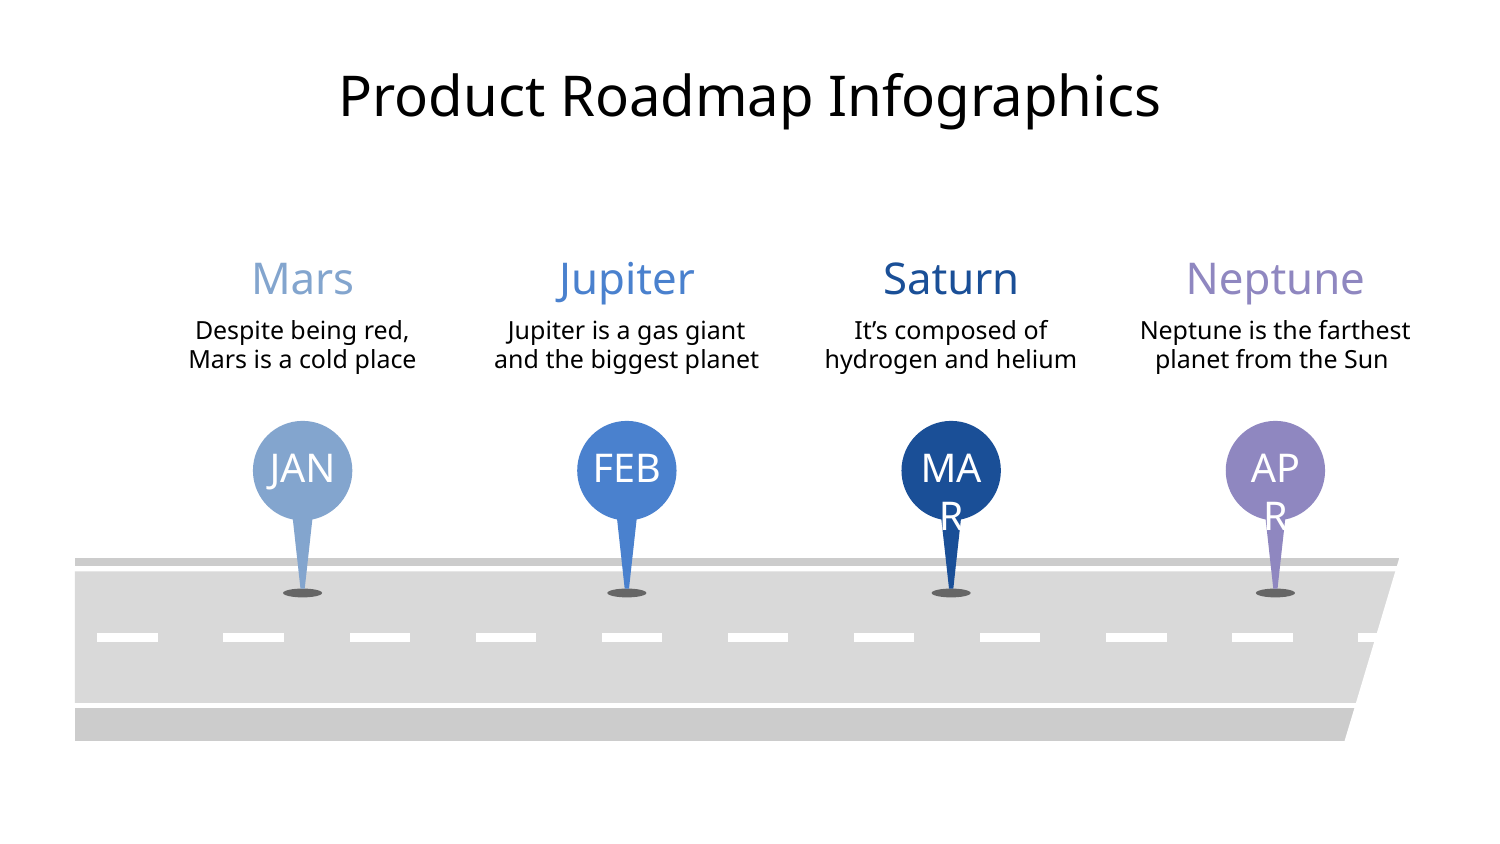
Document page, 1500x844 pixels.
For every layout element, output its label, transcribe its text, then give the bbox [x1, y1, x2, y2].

text_box FEB [577, 420, 677, 547]
text_box Mars [148, 242, 458, 299]
text_box Neptune [1120, 242, 1430, 299]
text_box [74, 548, 1495, 763]
text_box JAN [252, 420, 353, 547]
text_box Despite being red, Mars is a cold place [148, 299, 458, 387]
text_box Neptune is the farthest planet from the Sun [1120, 299, 1430, 387]
title Product Roadmap Infographics [75, 67, 1425, 120]
text_box Saturn [796, 242, 1106, 299]
text_box Jupiter is a gas giant and the biggest planet [472, 299, 782, 387]
text_box Jupiter [472, 242, 782, 299]
text_box APR [1225, 420, 1326, 547]
text_box MAR [901, 420, 1001, 547]
text_box It’s composed of hydrogen and helium [796, 299, 1106, 387]
